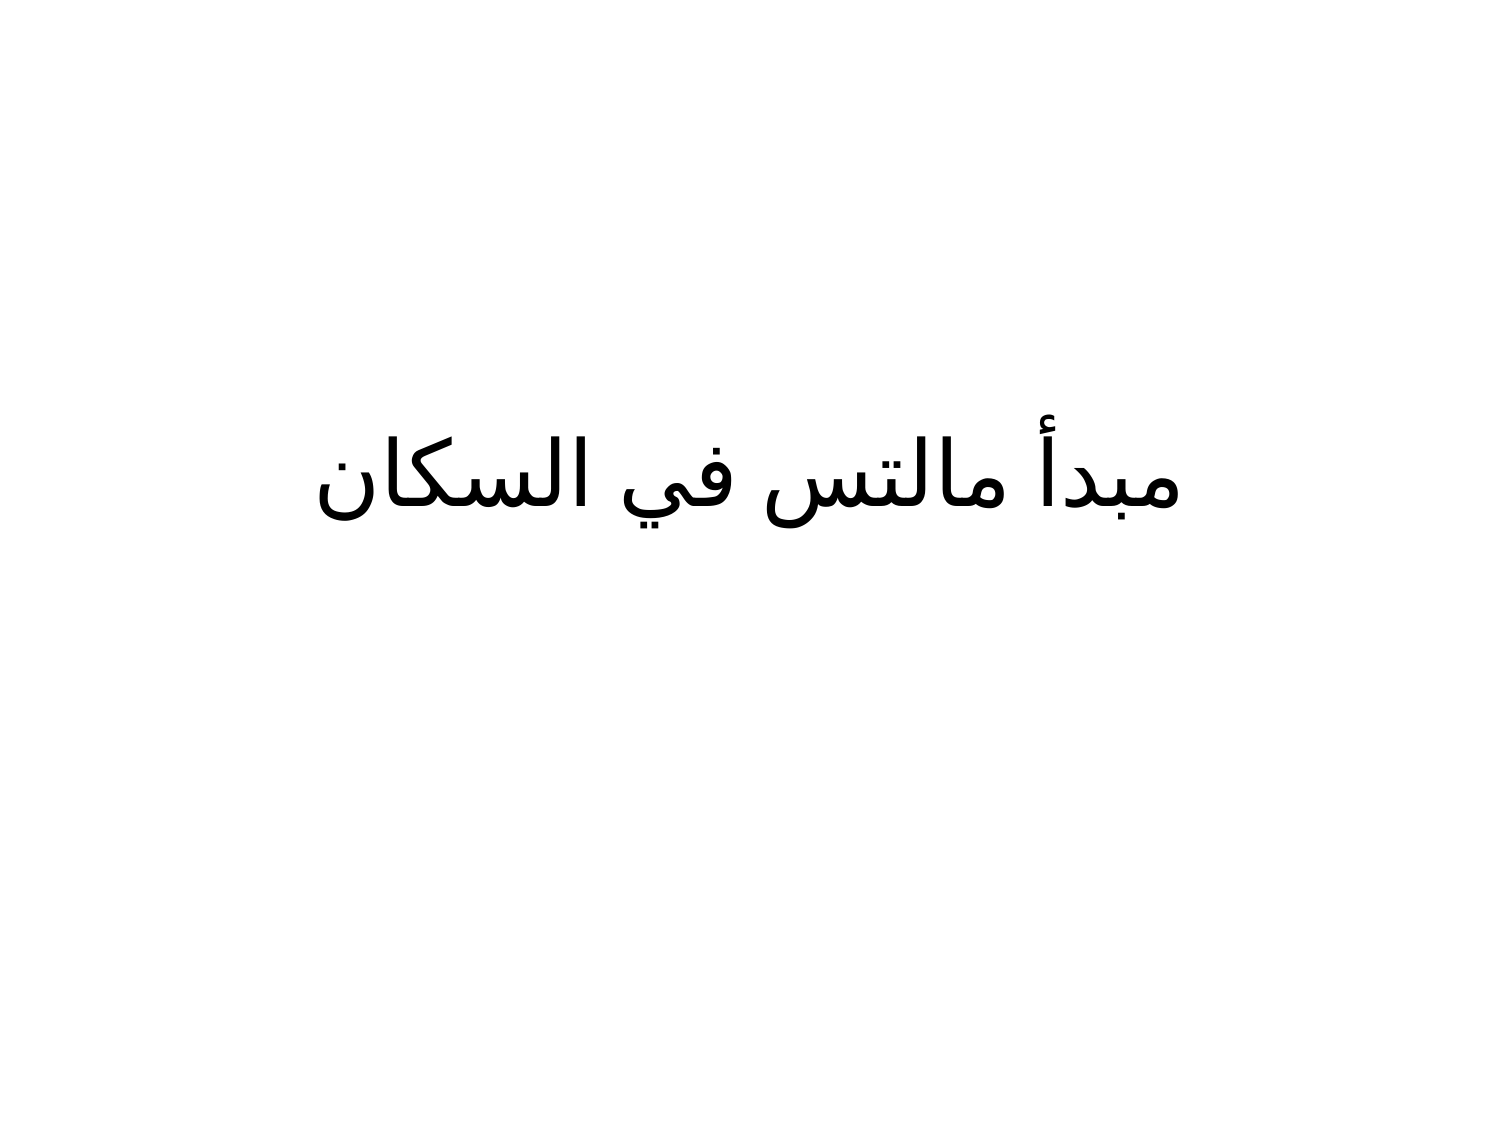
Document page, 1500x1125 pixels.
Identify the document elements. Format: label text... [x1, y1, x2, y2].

title مبدأ مالتس في السكان [112, 349, 1388, 591]
